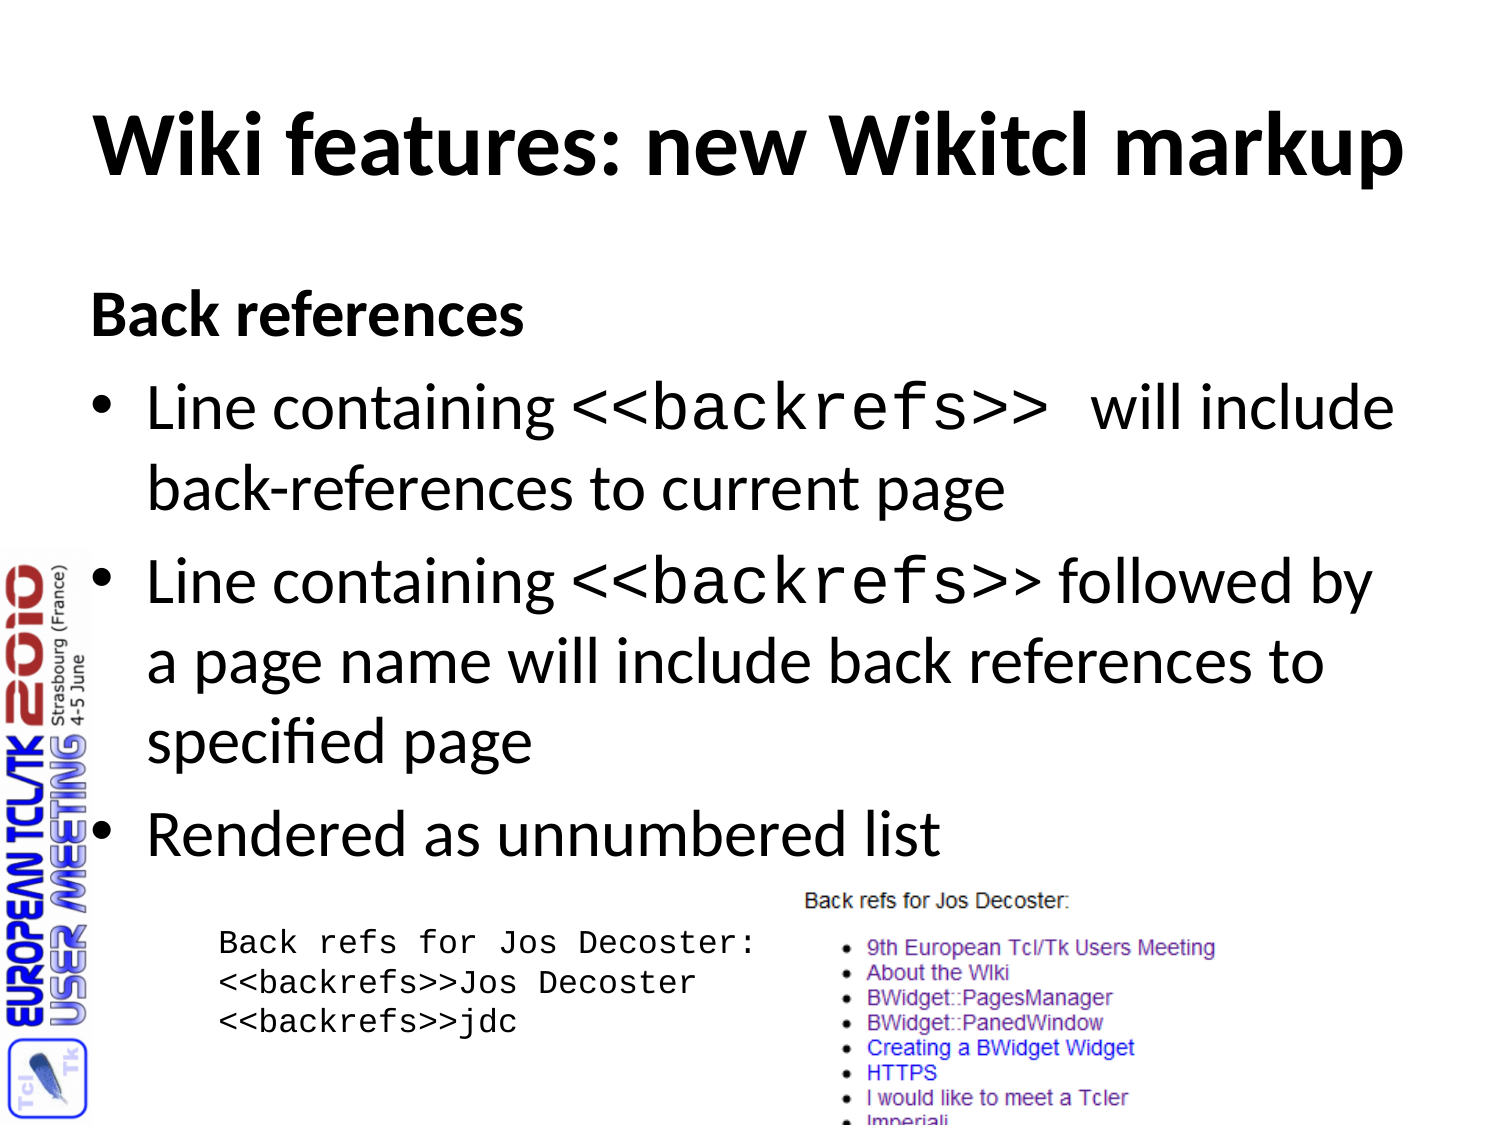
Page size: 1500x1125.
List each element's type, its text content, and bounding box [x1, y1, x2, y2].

list Back references Line containing <<backrefs>> will include back-references to current page Line containing <<backrefs>> followed by a page name will include back references to specified page Rendered as unnumbered list [75, 262, 1425, 1005]
title Wiki features: new Wikitcl markup [75, 45, 1425, 233]
text_box Back refs for Jos Decoster: <<backrefs>>Jos Decoster <<backrefs>>jdc [203, 912, 774, 1092]
picture [799, 874, 1500, 1125]
picture [0, 550, 334, 1124]
